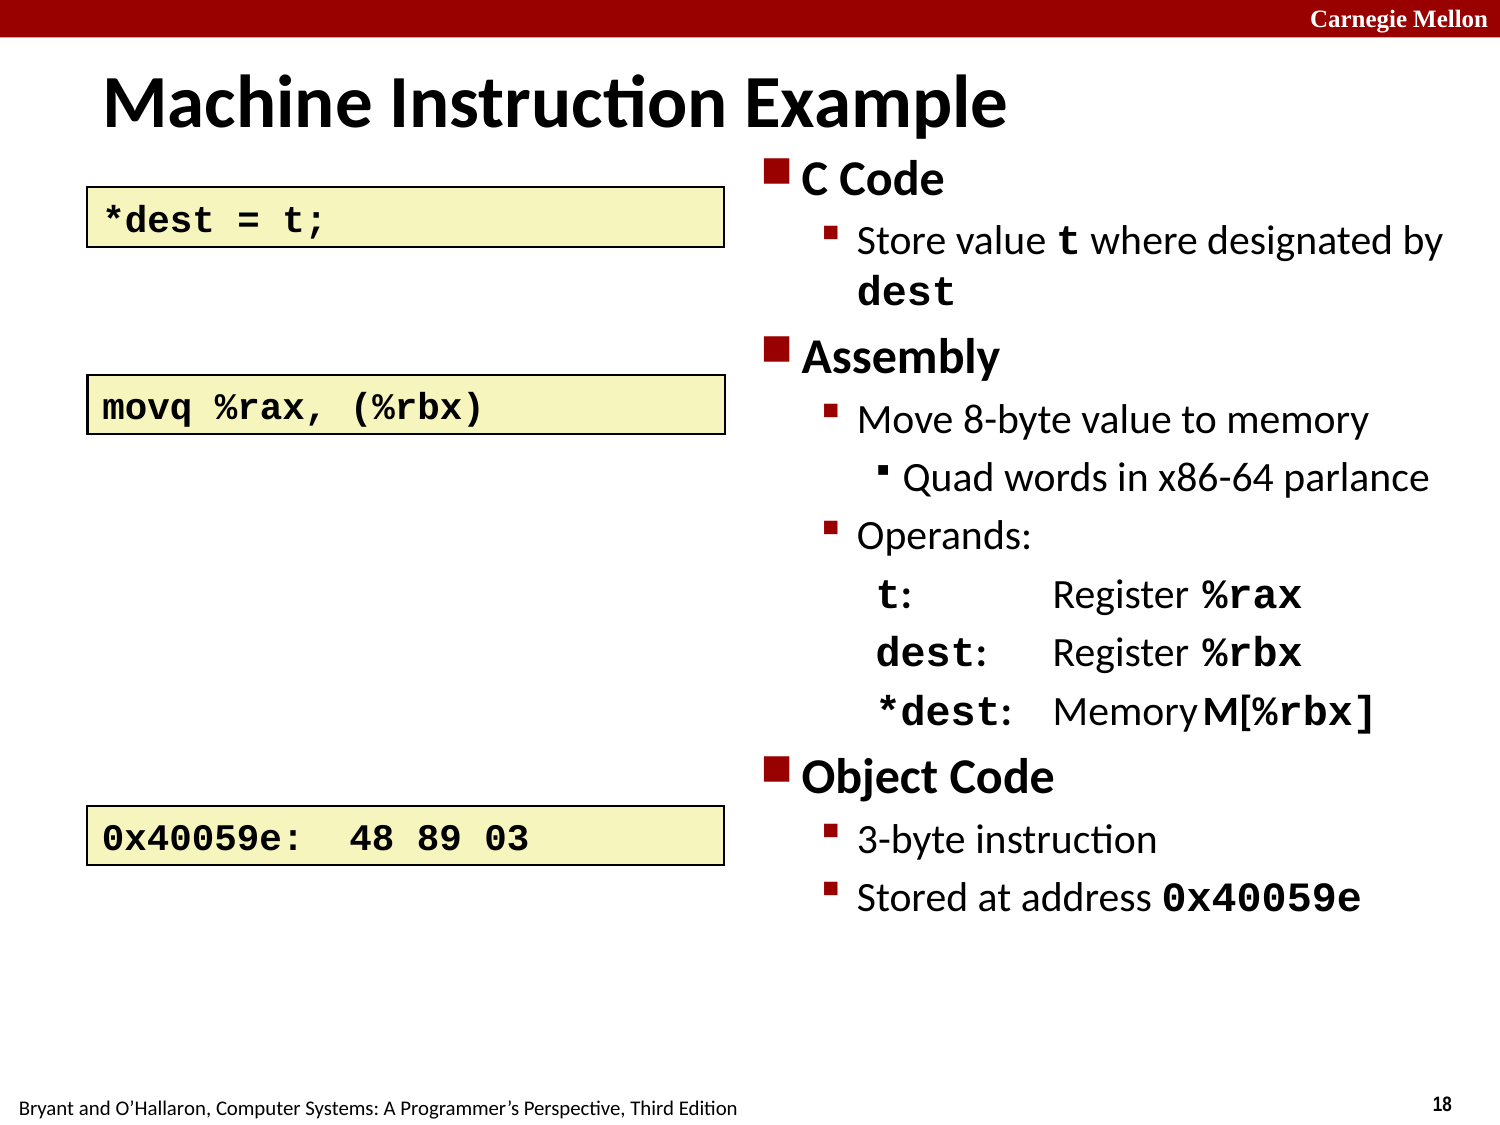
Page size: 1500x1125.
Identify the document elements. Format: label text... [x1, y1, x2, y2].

text_box movq %rax, (%rbx) [87, 374, 725, 435]
title Machine Instruction Example [87, 49, 1280, 145]
list C Code Store value t where designated by dest Assembly Move 8-byte value to memory Quad words in x86-64 parlance Operands: t: Register %rax dest: Register %rbx *dest: Memory M[%rbx] Object Code 3-byte instruction Stored at address 0x40059e [749, 137, 1500, 1088]
text_box *dest = t; [87, 187, 725, 247]
text_box 0x40059e: 48 89 03 [86, 805, 725, 866]
